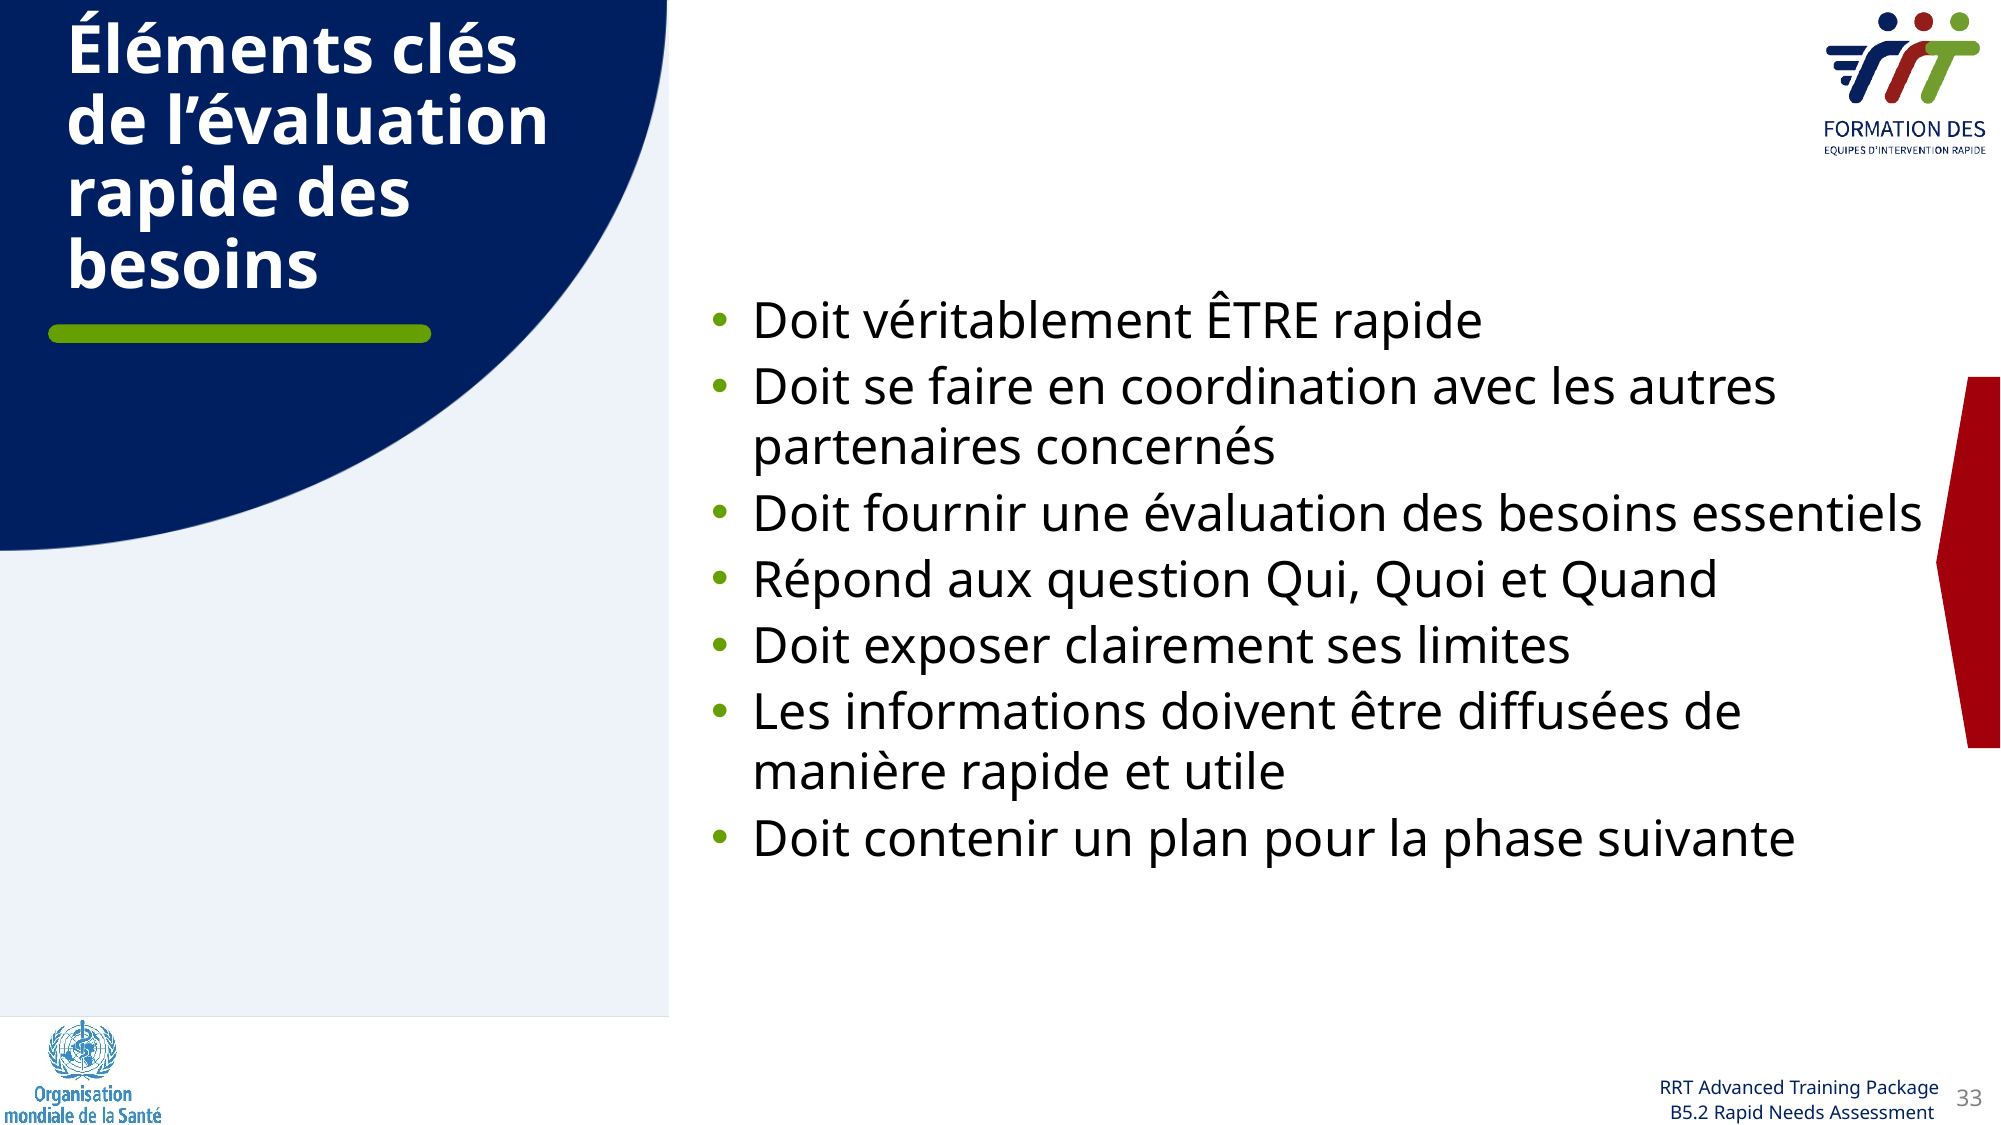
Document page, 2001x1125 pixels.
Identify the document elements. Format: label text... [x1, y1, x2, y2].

picture [0, 0, 669, 1124]
picture [1824, 11, 1986, 156]
list Doit véritablement ÊTRE rapide Doit se faire en coordination avec les autres partenaires concernés Doit fournir une évaluation des besoins essentiels Répond aux question Qui, Quoi et Quand Doit exposer clairement ses limites Les informations doivent être diffusées de manière rapide et utile Doit contenir un plan pour la phase suivante [702, 214, 1940, 926]
text_box Éléments clés de l’évaluation rapide des besoins [58, 44, 595, 275]
